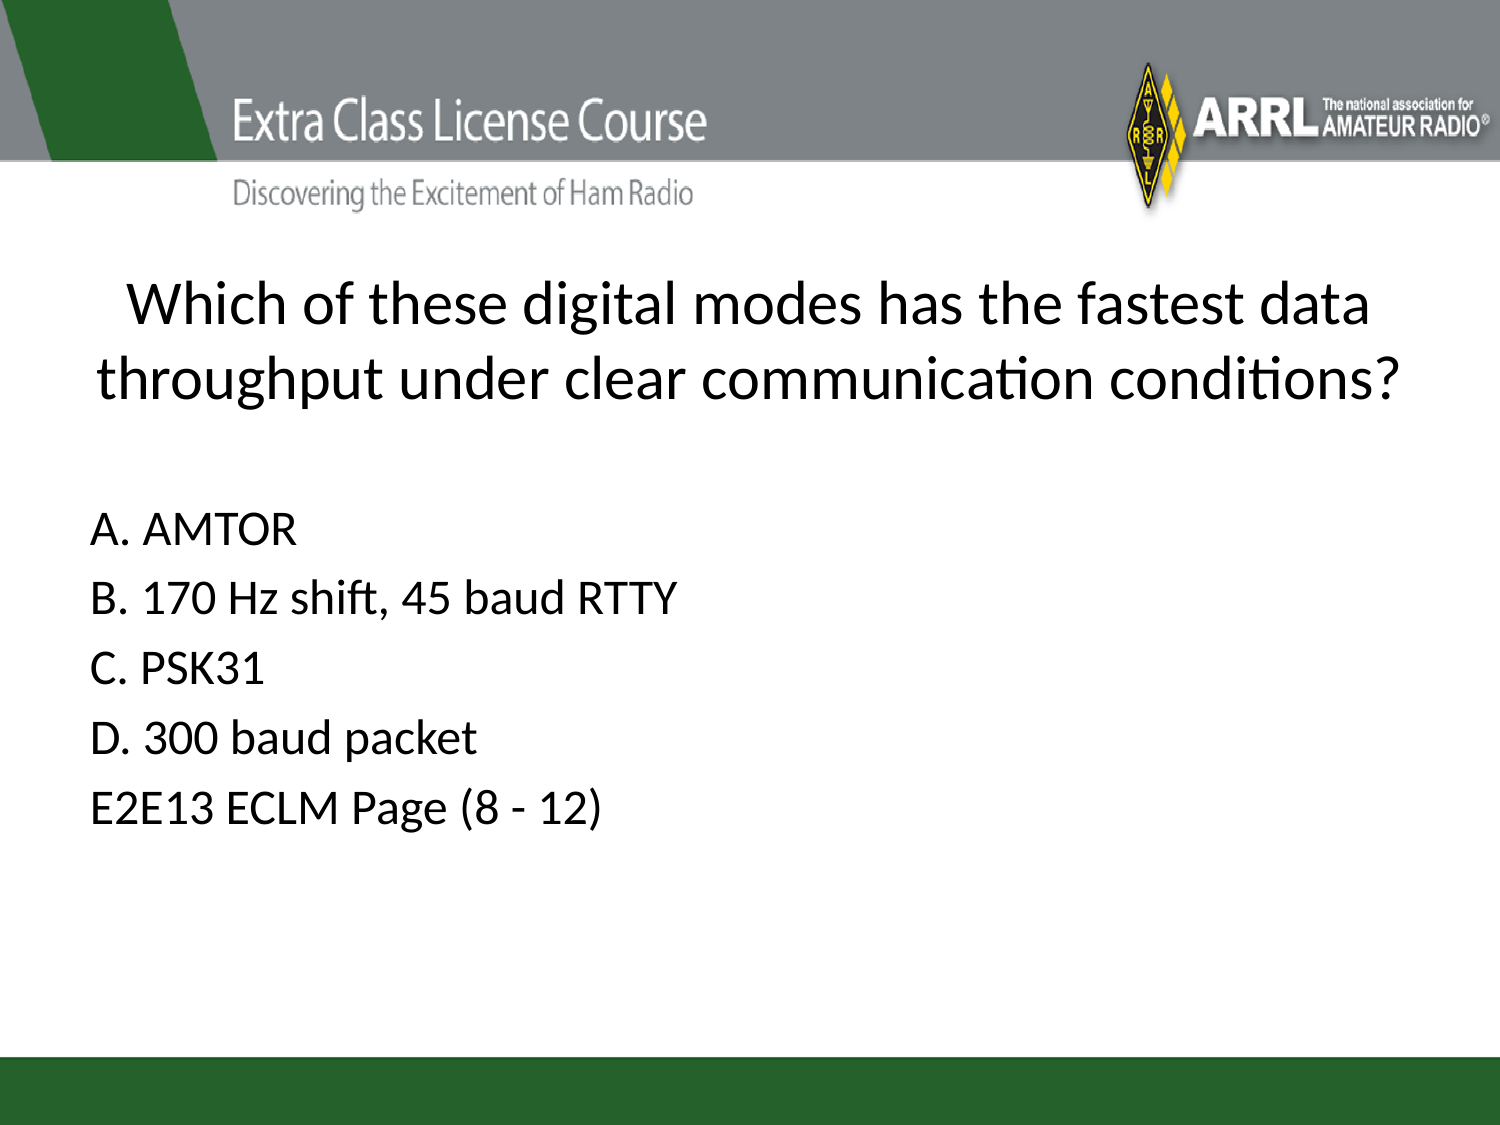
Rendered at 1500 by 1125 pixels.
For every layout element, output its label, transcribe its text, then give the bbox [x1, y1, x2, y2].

list A. AMTOR B. 170 Hz shift, 45 baud RTTY C. PSK31 D. 300 baud packet E2E13 ECLM Page (8 - 12) [75, 487, 1425, 1005]
picture [0, 0, 1500, 1125]
title Which of these digital modes has the fastest data throughput under clear communication conditions? [75, 254, 1425, 435]
